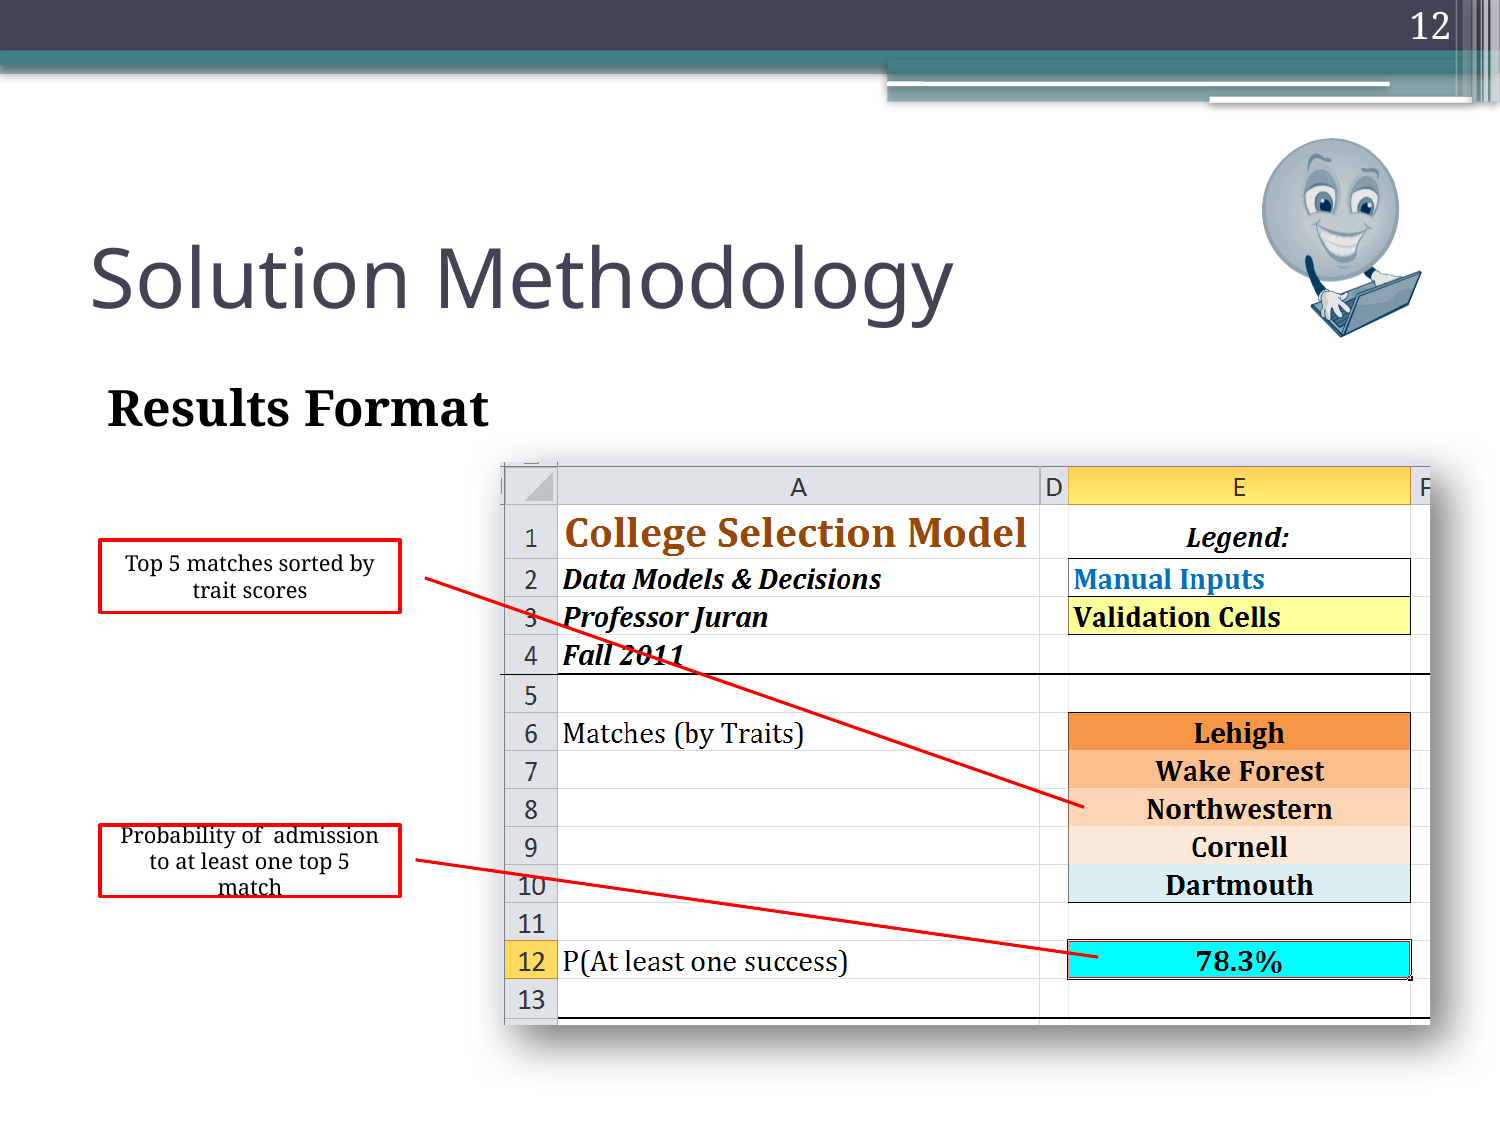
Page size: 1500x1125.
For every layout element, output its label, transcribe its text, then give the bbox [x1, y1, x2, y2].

slide_number 12 [1341, 0, 1466, 61]
list Results Format [75, 368, 1425, 1079]
picture [1262, 138, 1423, 338]
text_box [99, 462, 1431, 1026]
title Solution Methodology [75, 187, 1425, 363]
